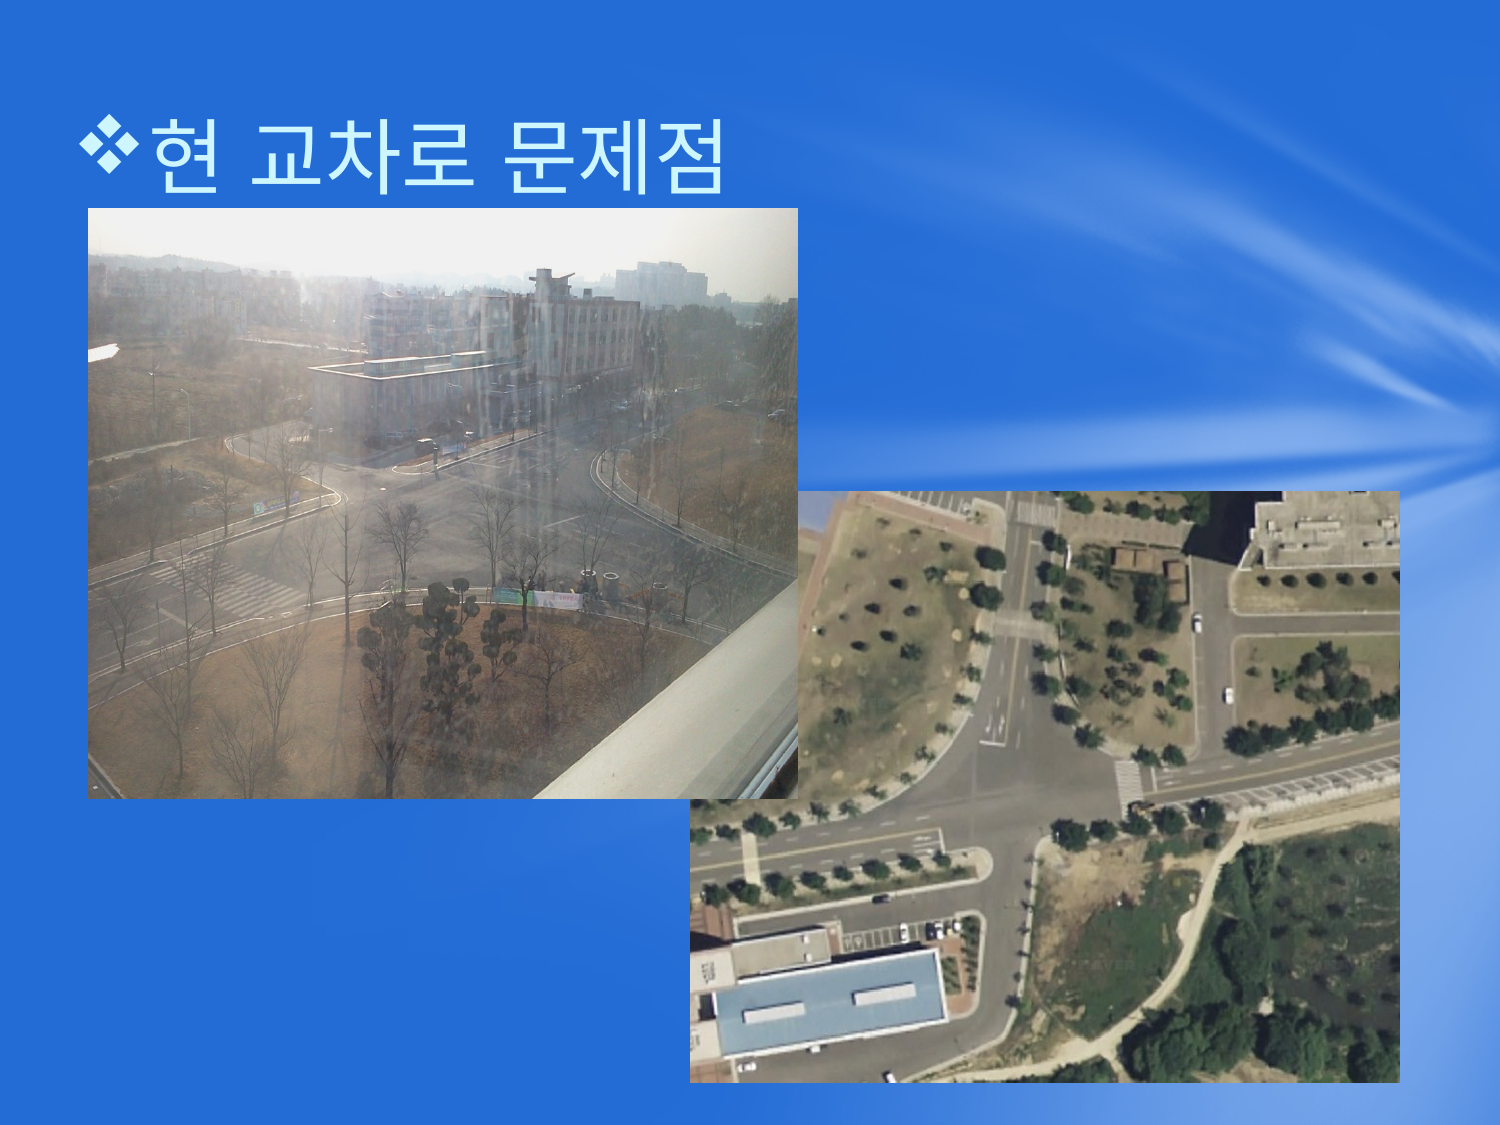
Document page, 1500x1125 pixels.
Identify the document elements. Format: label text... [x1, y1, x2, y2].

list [88, 207, 798, 799]
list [690, 491, 1400, 1083]
title 현 교차로 문제점 [57, 37, 1318, 213]
